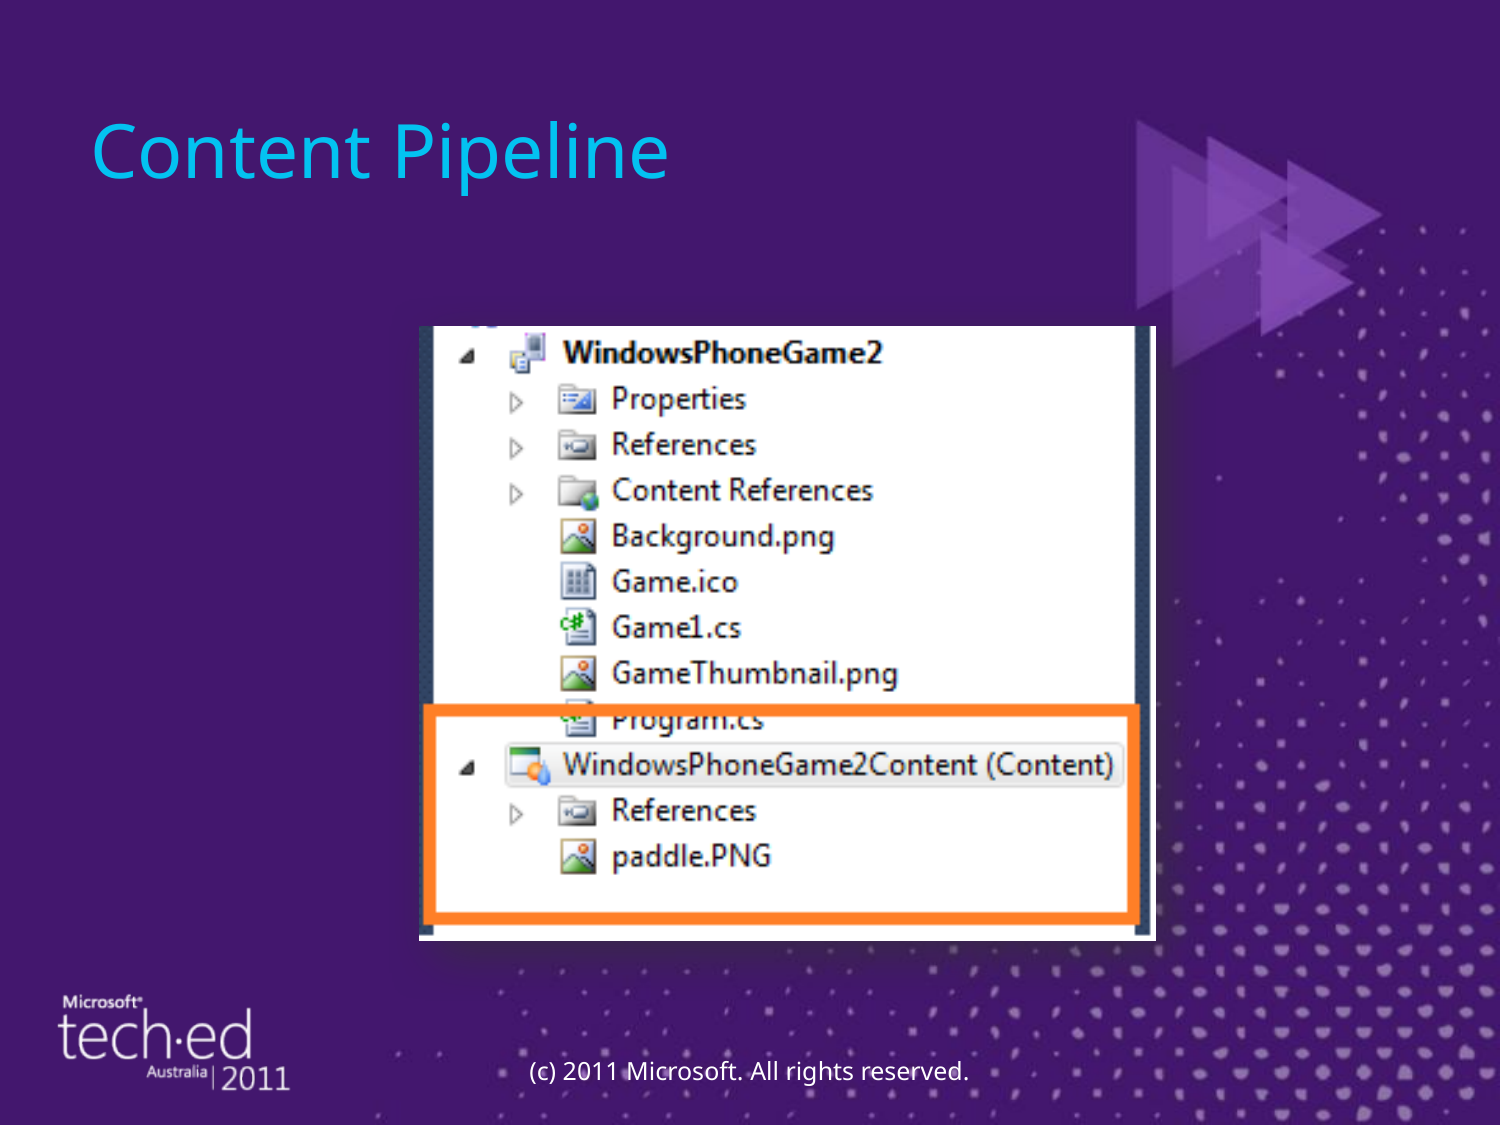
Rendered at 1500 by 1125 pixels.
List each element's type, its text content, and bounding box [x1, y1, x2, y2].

picture [0, 0, 1500, 1125]
footer (c) 2011 Microsoft. All rights reserved. [512, 1042, 988, 1103]
title Content Pipeline [75, 54, 1425, 243]
